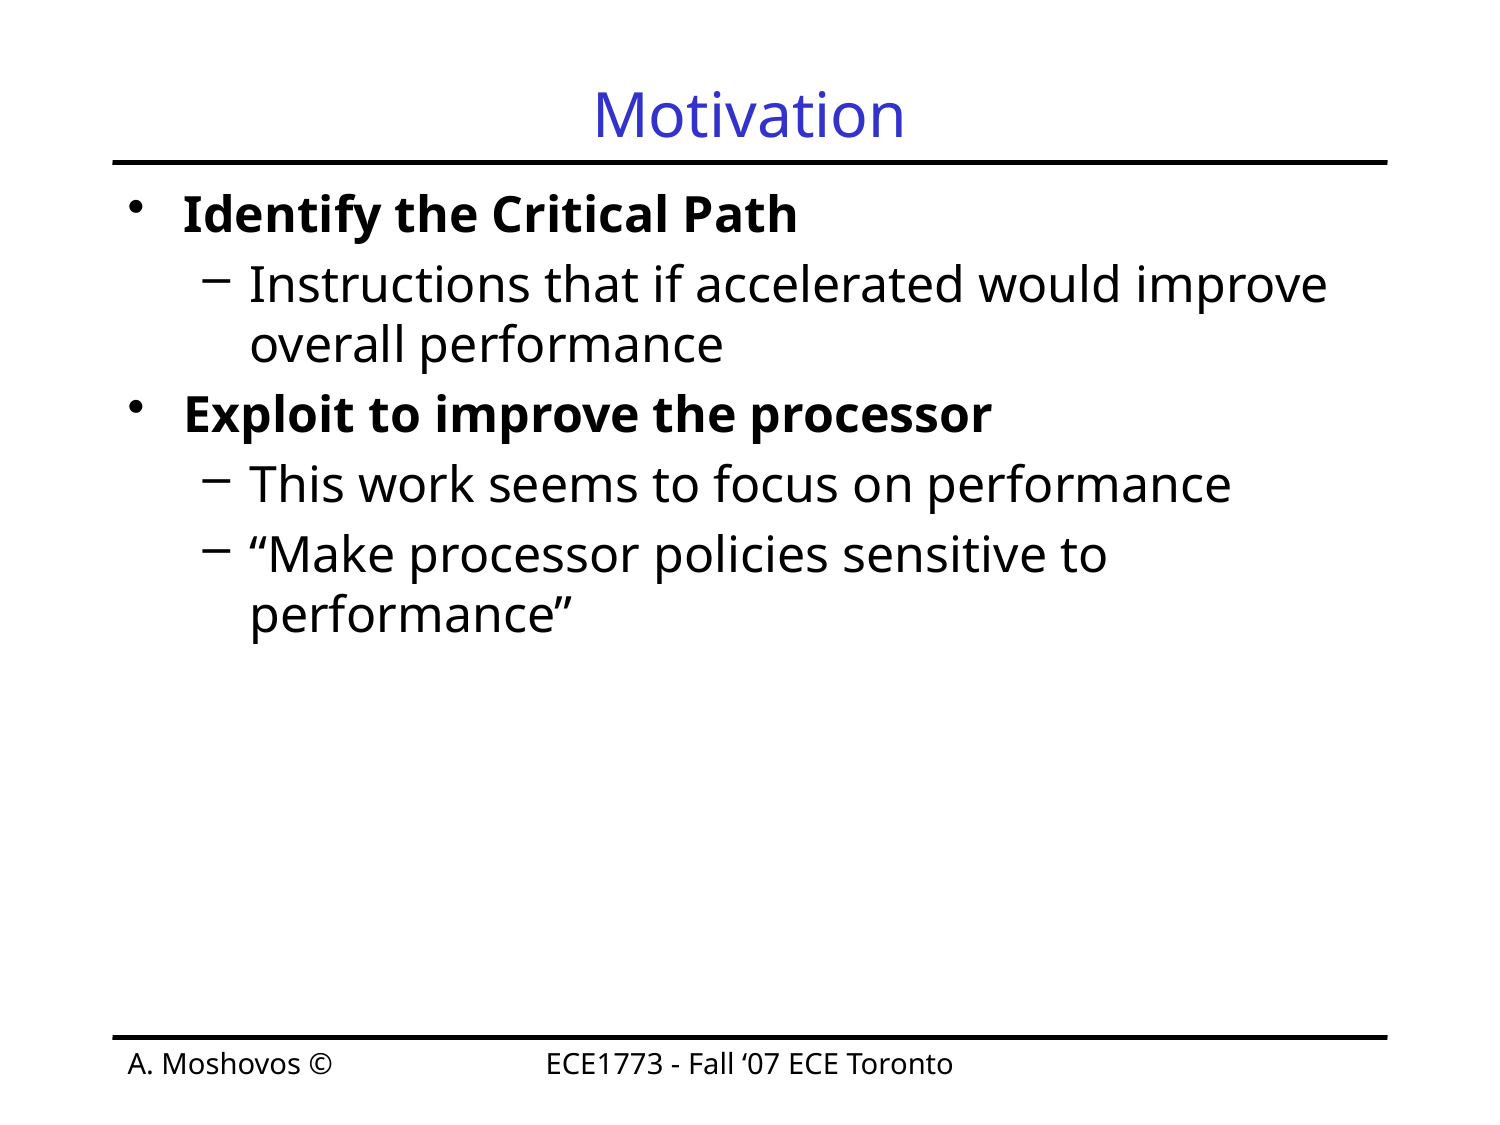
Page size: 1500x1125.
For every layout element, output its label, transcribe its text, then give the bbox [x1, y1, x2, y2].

slide_number A. Moshovos © [112, 1037, 426, 1101]
title Motivation [112, 62, 1388, 163]
list Identify the Critical Path Instructions that if accelerated would improve overall performance Exploit to improve the processor This work seems to focus on performance “Make processor policies sensitive to performance” [112, 174, 1388, 1026]
footer ECE1773 - Fall ‘07 ECE Toronto [487, 1037, 1013, 1101]
